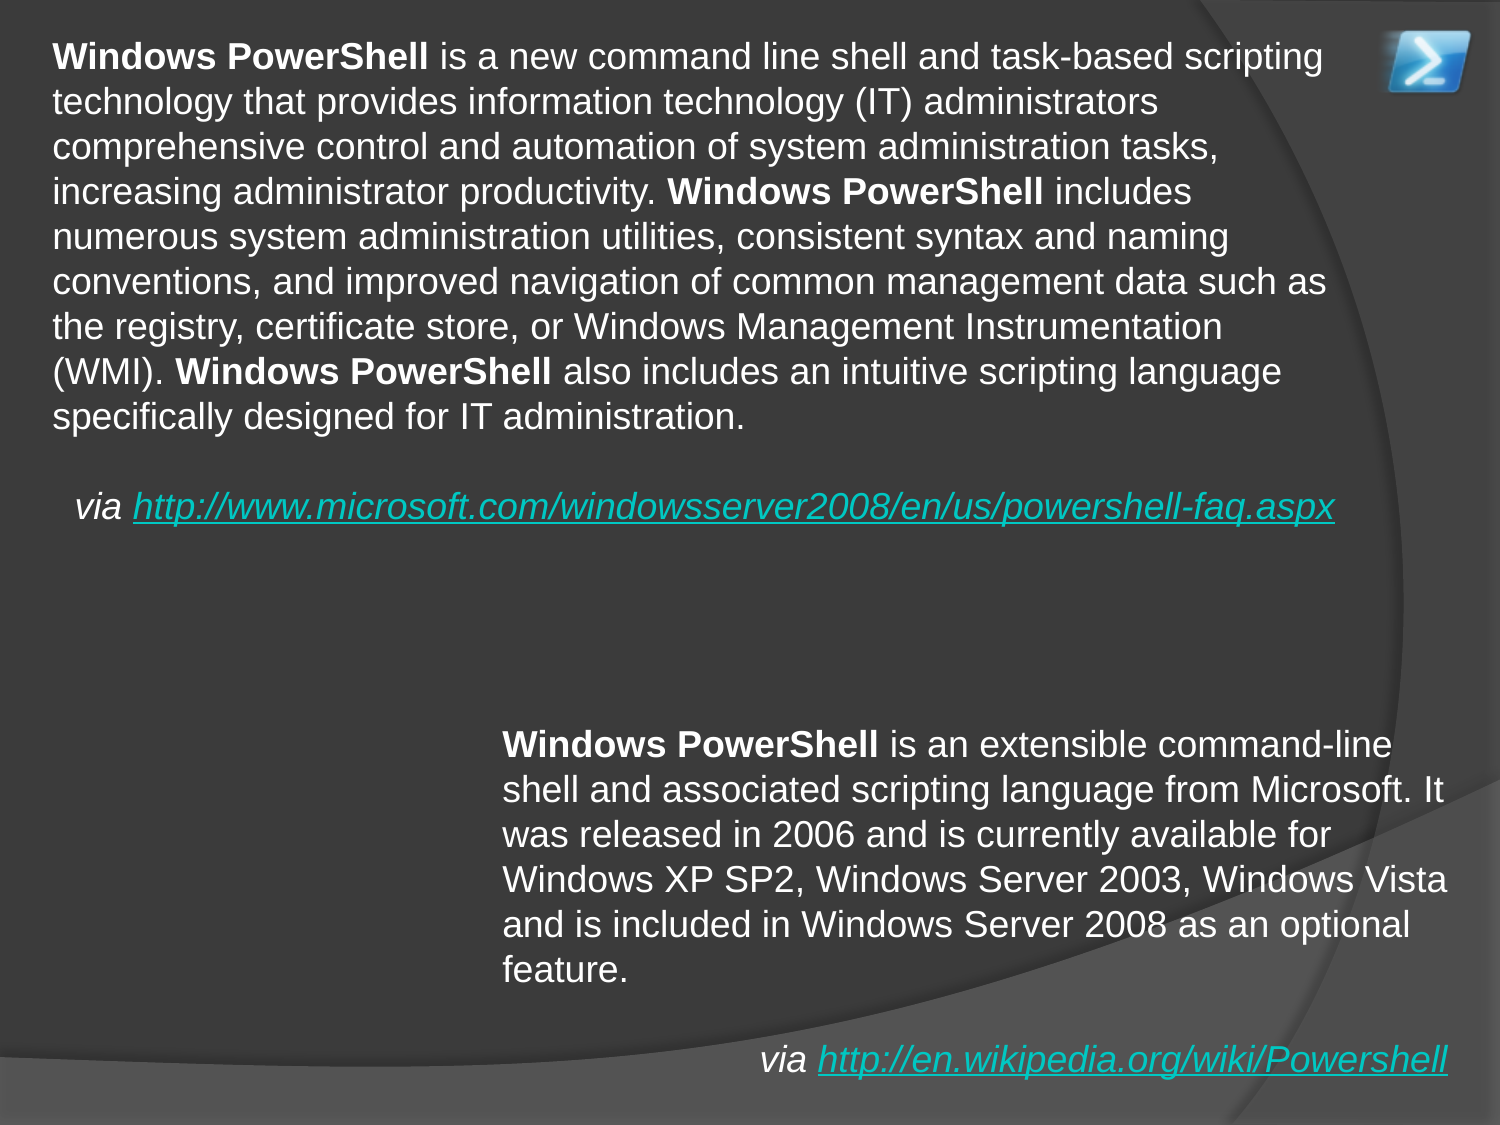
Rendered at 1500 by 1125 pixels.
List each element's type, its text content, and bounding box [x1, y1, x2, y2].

text_box Windows PowerShell is an extensible command-line shell and associated scripting language from Microsoft. It was released in 2006 and is currently available for Windows XP SP2, Windows Server 2003, Windows Vista and is included in Windows Server 2008 as an optional feature. via http://en.wikipedia.org/wiki/Powershell [487, 712, 1463, 1088]
picture [1374, 12, 1475, 113]
text_box Windows PowerShell is a new command line shell and task-based scripting technology that provides information technology (IT) administrators comprehensive control and automation of system administration tasks, increasing administrator productivity. Windows PowerShell includes numerous system administration utilities, consistent syntax and naming conventions, and improved navigation of common management data such as the registry, certificate store, or Windows Management Instrumentation (WMI). Windows PowerShell also includes an intuitive scripting language specifically designed for IT administration. via http://www.microsoft.com/windowsserver2008/en/us/powershell-faq.aspx [37, 24, 1350, 535]
